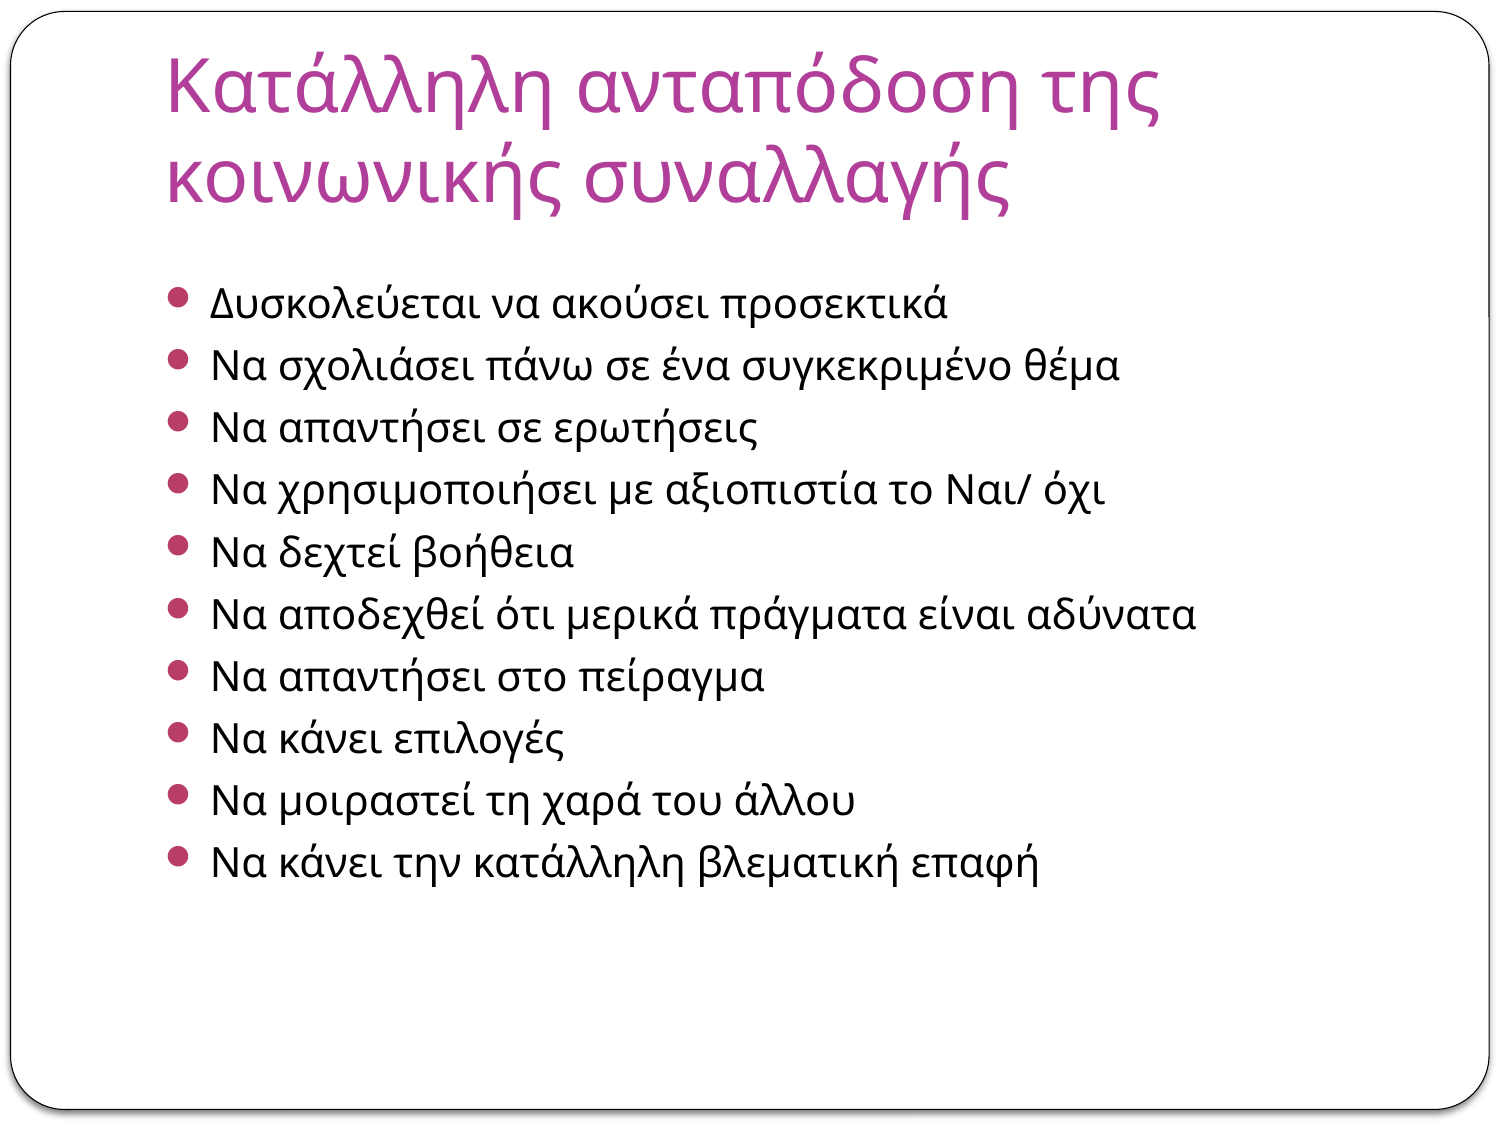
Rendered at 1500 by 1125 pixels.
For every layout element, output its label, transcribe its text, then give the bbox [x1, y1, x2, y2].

title Κατάλληλη ανταπόδοση της κοινωνικής συναλλαγής [150, 45, 1425, 233]
list Δυσκολεύεται να ακούσει προσεκτικά Να σχολιάσει πάνω σε ένα συγκεκριμένο θέμα Να απαντήσει σε ερωτήσεις Να χρησιμοποιήσει με αξιοπιστία το Ναι/ όχι Να δεχτεί βοήθεια Να αποδεχθεί ότι μερικά πράγματα είναι αδύνατα Να απαντήσει στο πείραγμα Να κάνει επιλογές Να μοιραστεί τη χαρά του άλλου Να κάνει την κατάλληλη βλεματική επαφή [150, 269, 1425, 988]
